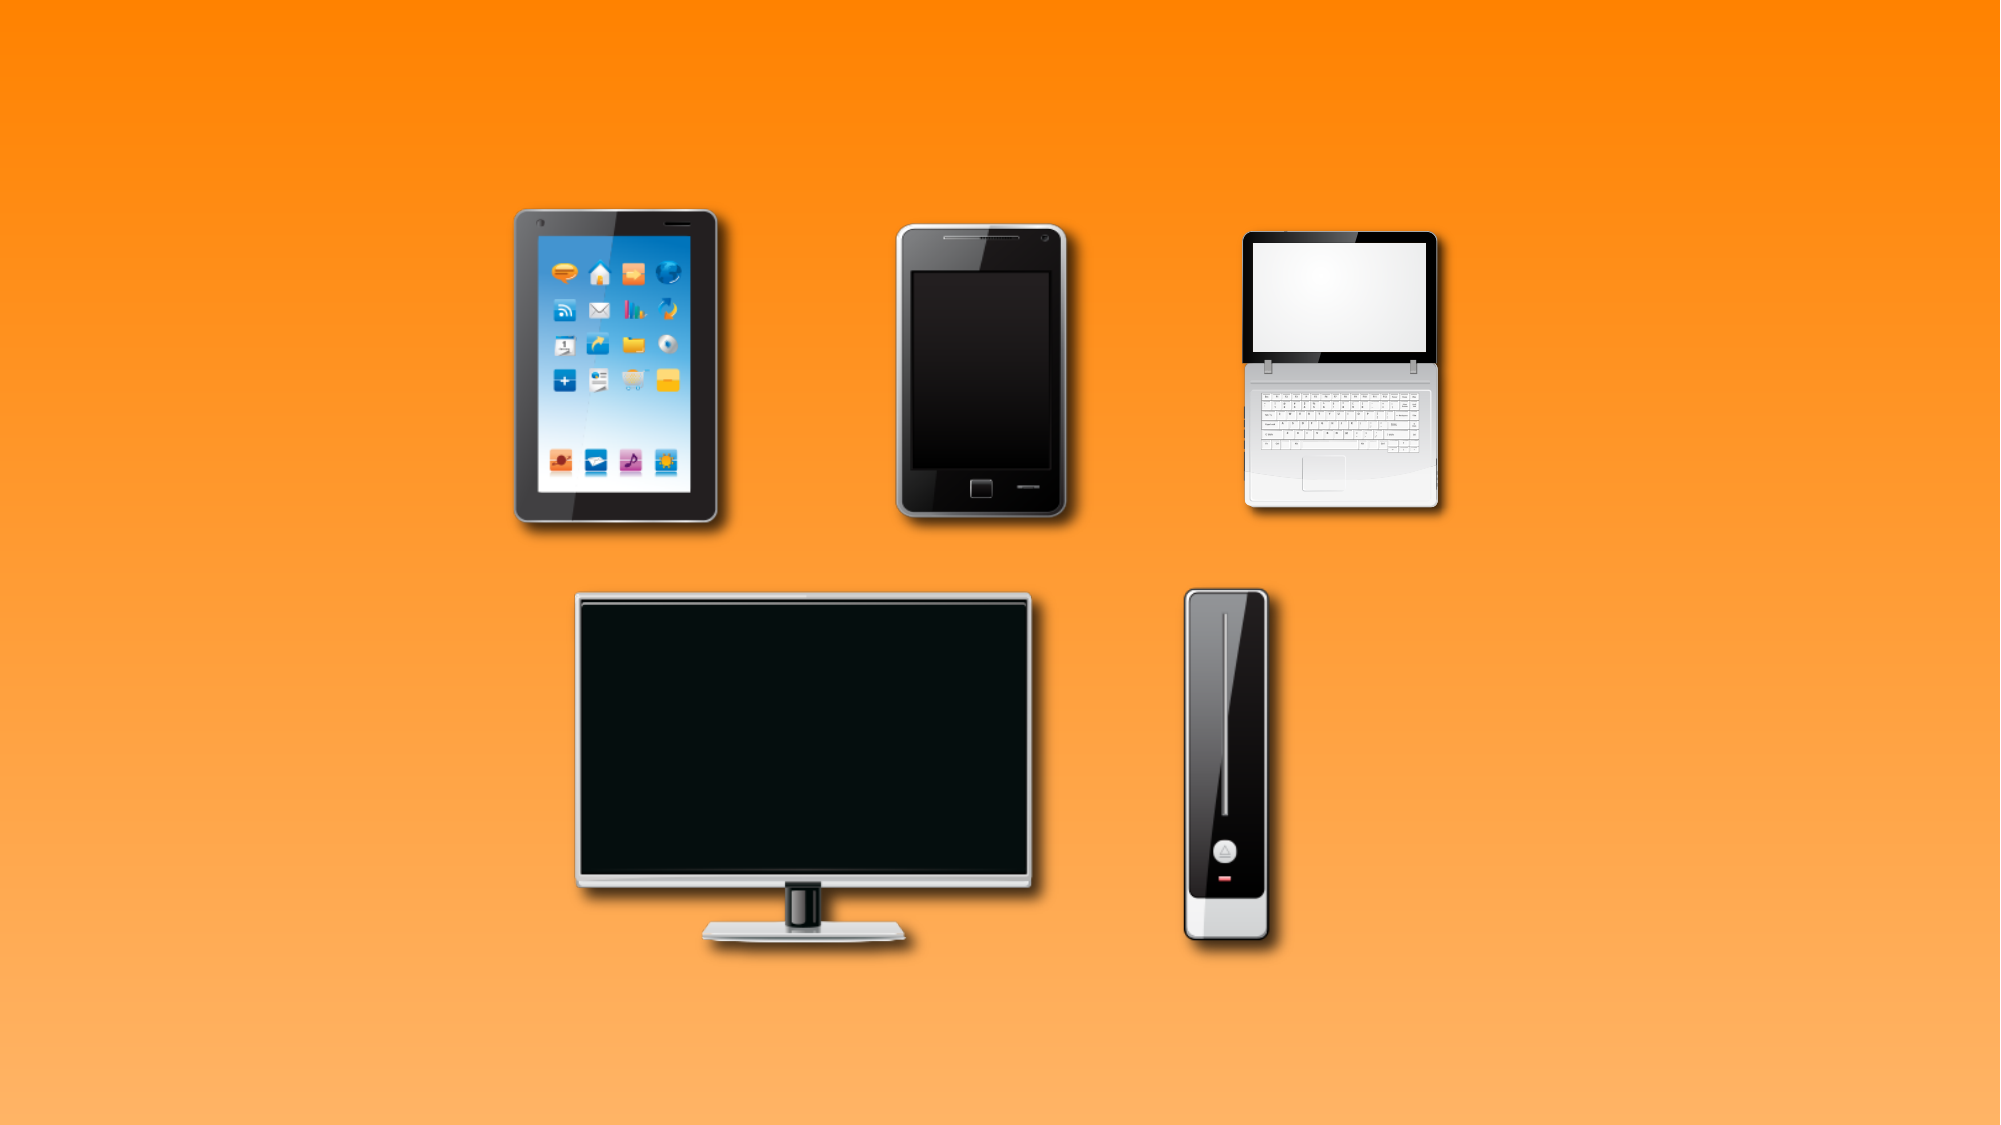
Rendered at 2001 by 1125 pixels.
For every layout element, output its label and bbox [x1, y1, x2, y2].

picture [503, 198, 747, 551]
picture [563, 581, 1062, 972]
picture [1172, 577, 1299, 971]
picture [884, 214, 1097, 543]
picture [1171, 190, 1522, 567]
